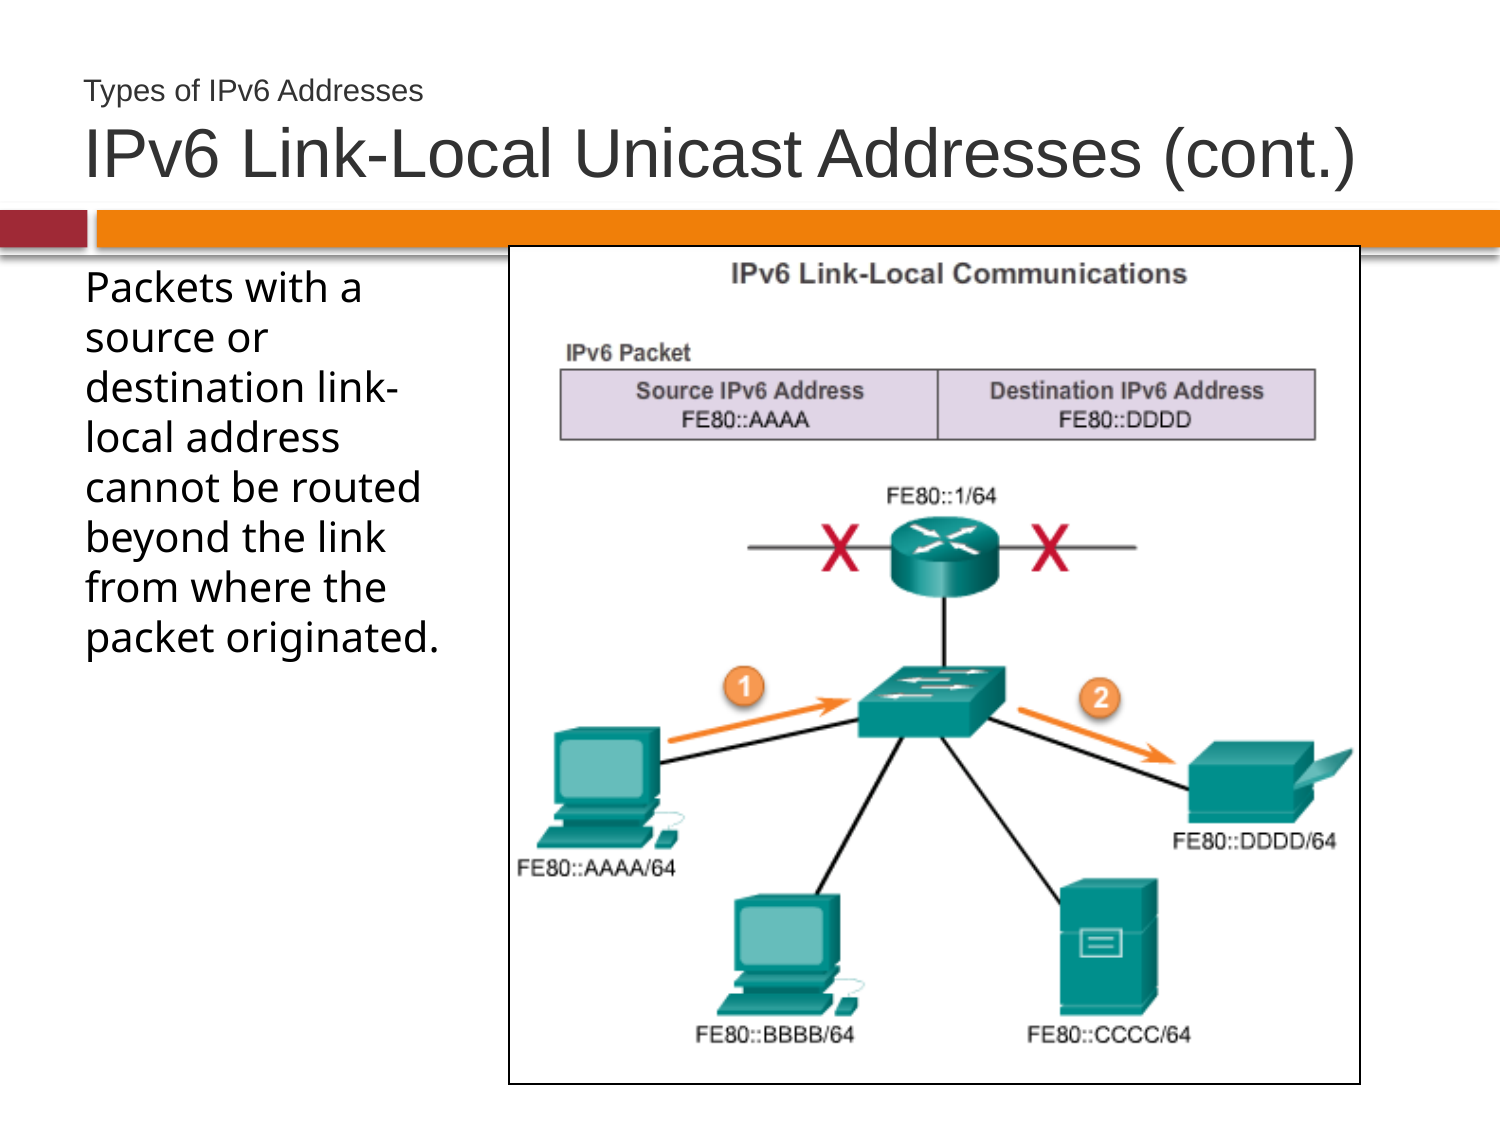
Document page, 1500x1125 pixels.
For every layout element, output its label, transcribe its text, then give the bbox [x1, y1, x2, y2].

title Types of IPv6 Addresses IPv6 Link-Local Unicast Addresses (cont.) [68, 62, 1500, 200]
picture [509, 246, 1360, 1084]
text_box Packets with a source or destination link-local address cannot be routed beyond the link from where the packet originated. [69, 253, 479, 714]
